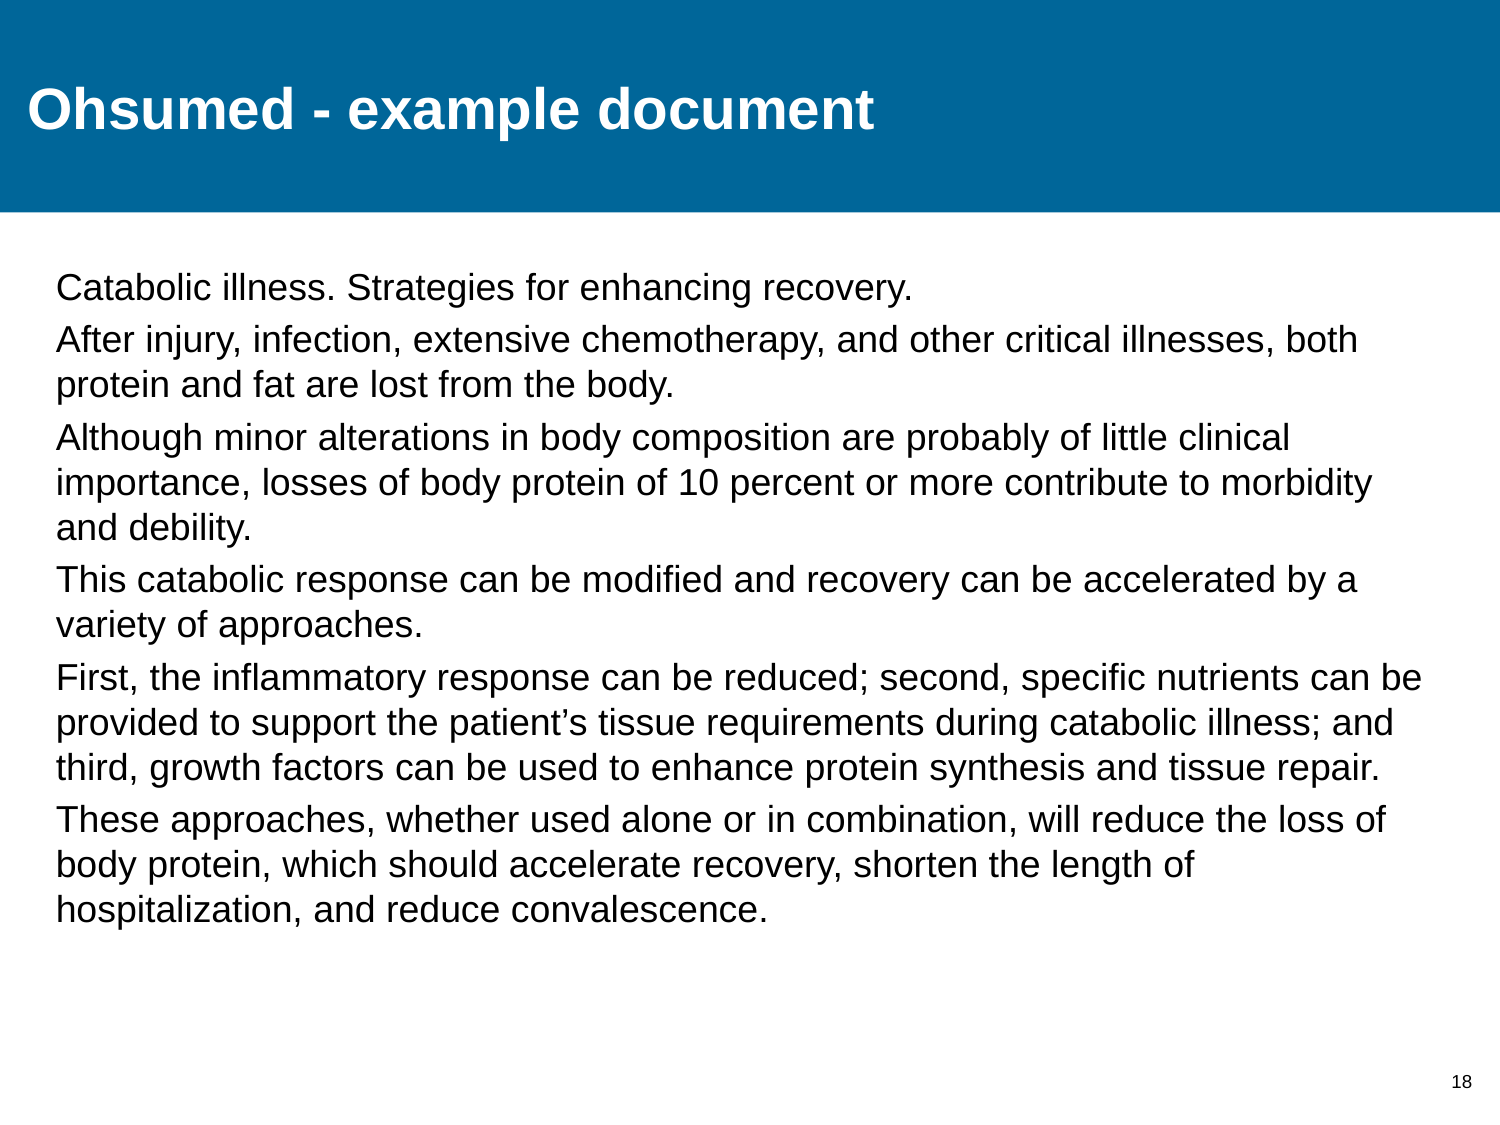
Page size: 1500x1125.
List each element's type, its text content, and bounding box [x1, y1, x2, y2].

slide_number 18 [1174, 1062, 1488, 1113]
text_box Catabolic illness. Strategies for enhancing recovery. After injury, infection, extensive chemotherapy, and other critical illnesses, both protein and fat are lost from the body. Although minor alterations in body composition are probably of little clinical importance, losses of body protein of 10 percent or more contribute to morbidity and debility. This catabolic response can be modified and recovery can be accelerated by a variety of approaches. First, the inflammatory response can be reduced; second, specific nutrients can be provided to support the patient’s tissue requirements during catabolic illness; and third, growth factors can be used to enhance protein synthesis and tissue repair. These approaches, whether used alone or in combination, will reduce the loss of body protein, which should accelerate recovery, shorten the length of hospitalization, and reduce convalescence. [41, 255, 1447, 938]
title Ohsumed - example document [12, 12, 1448, 201]
